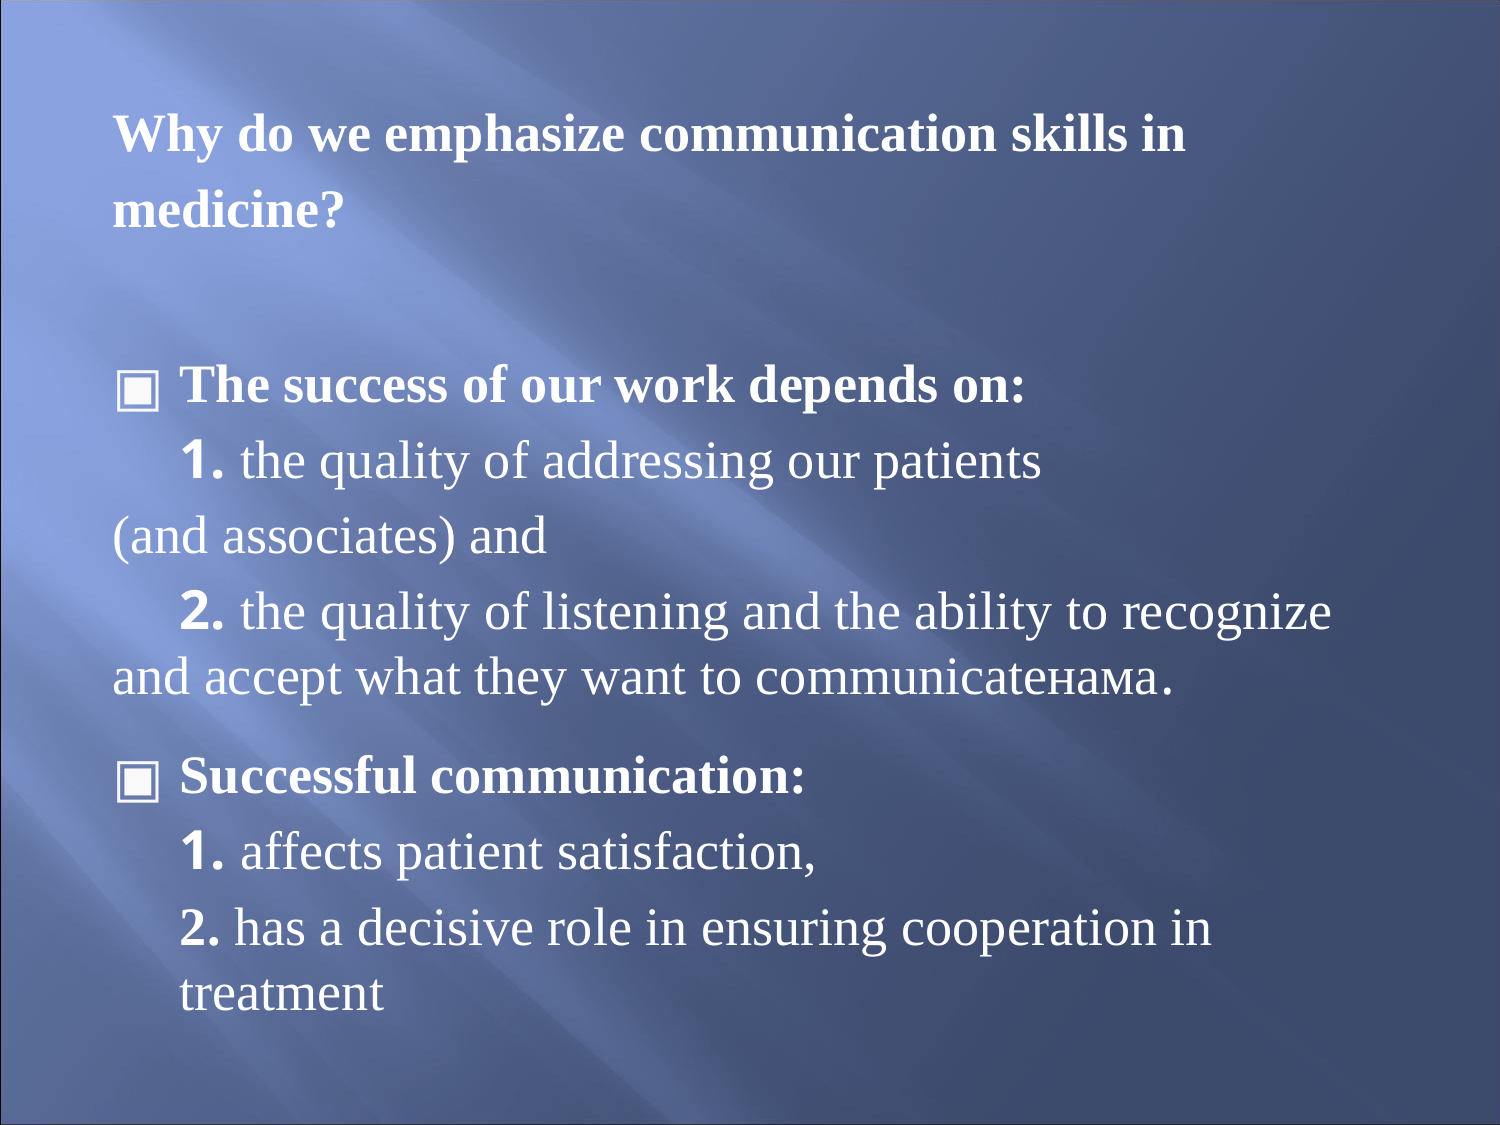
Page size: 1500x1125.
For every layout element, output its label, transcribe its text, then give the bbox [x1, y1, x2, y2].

picture [0, 0, 1500, 1125]
list Why do we emphasize communication skills in medicine? The success of our work depends on: 1. the quality of addressing our patients (and associates) and 2. the quality of listening and the ability to recognize and accept what they want to communicateнама. Successful communication: 1. affects patient satisfaction, 2. has a decisive role in ensuring cooperation in treatment [75, 90, 1425, 863]
